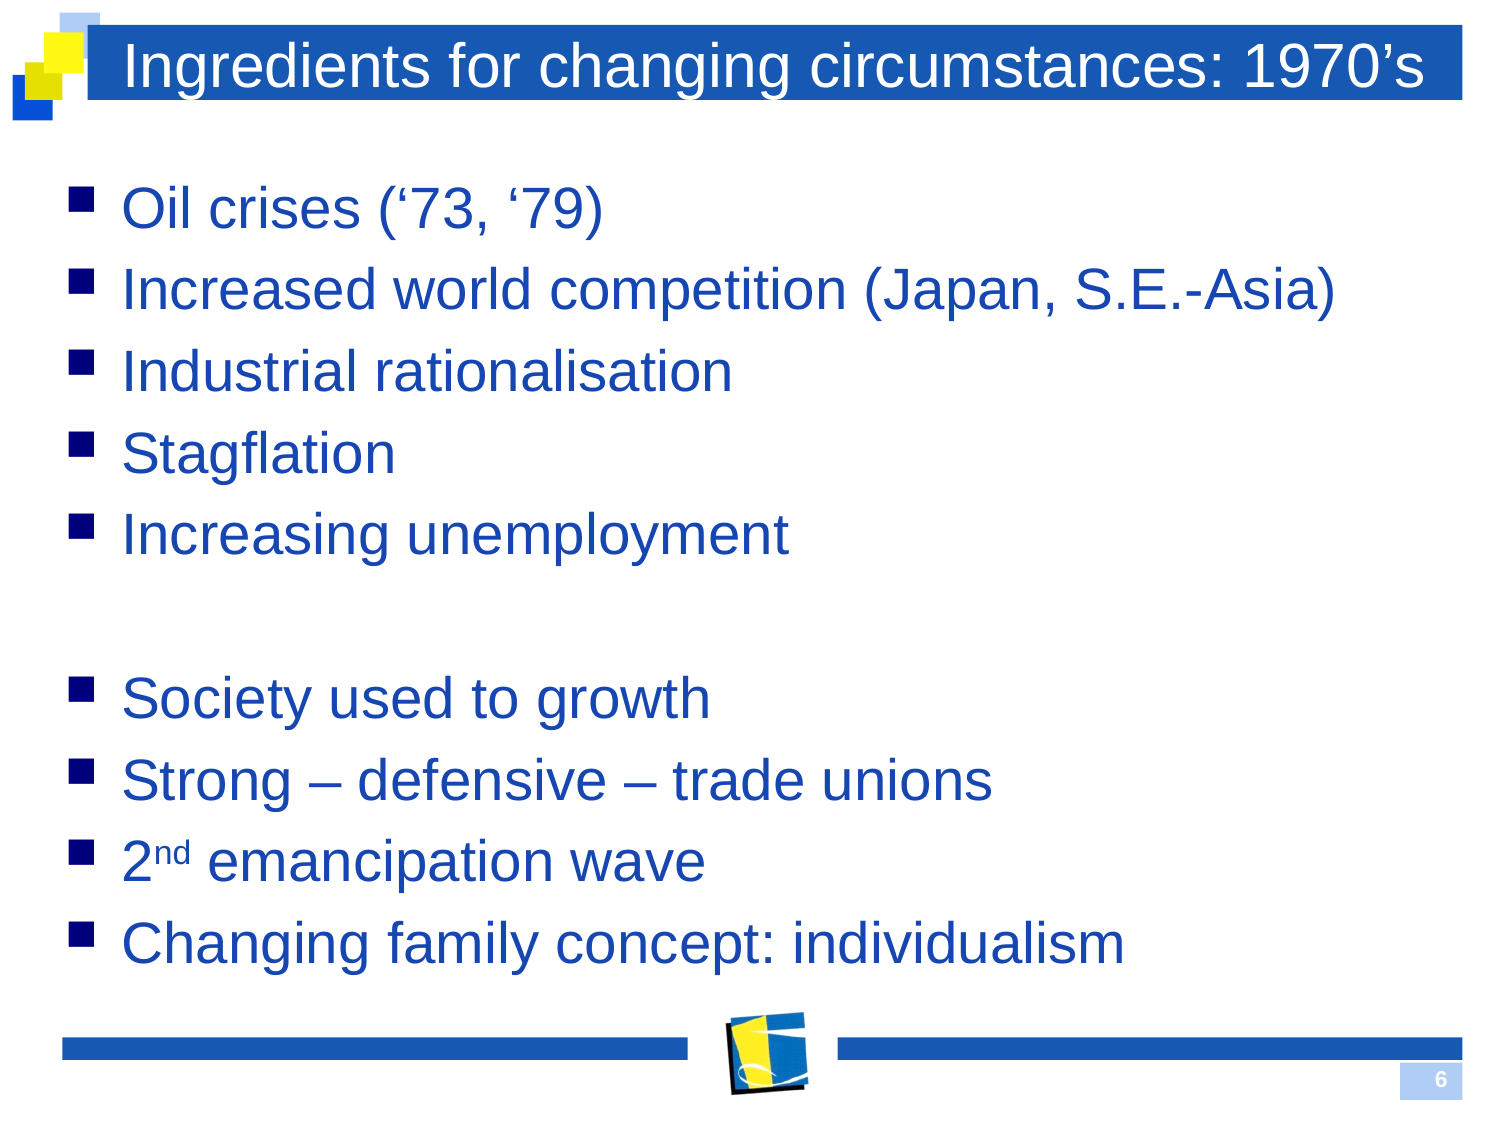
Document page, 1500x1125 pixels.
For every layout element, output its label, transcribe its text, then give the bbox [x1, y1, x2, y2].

title Ingredients for changing circumstances: 1970’s [87, 24, 1463, 101]
slide_number 6 [1399, 1062, 1463, 1101]
list Oil crises (‘73, ‘79) Increased world competition (Japan, S.E.-Asia) Industrial rationalisation Stagflation Increasing unemployment Society used to growth Strong – defensive – trade unions 2nd emancipation wave Changing family concept: individualism [49, 162, 1471, 793]
